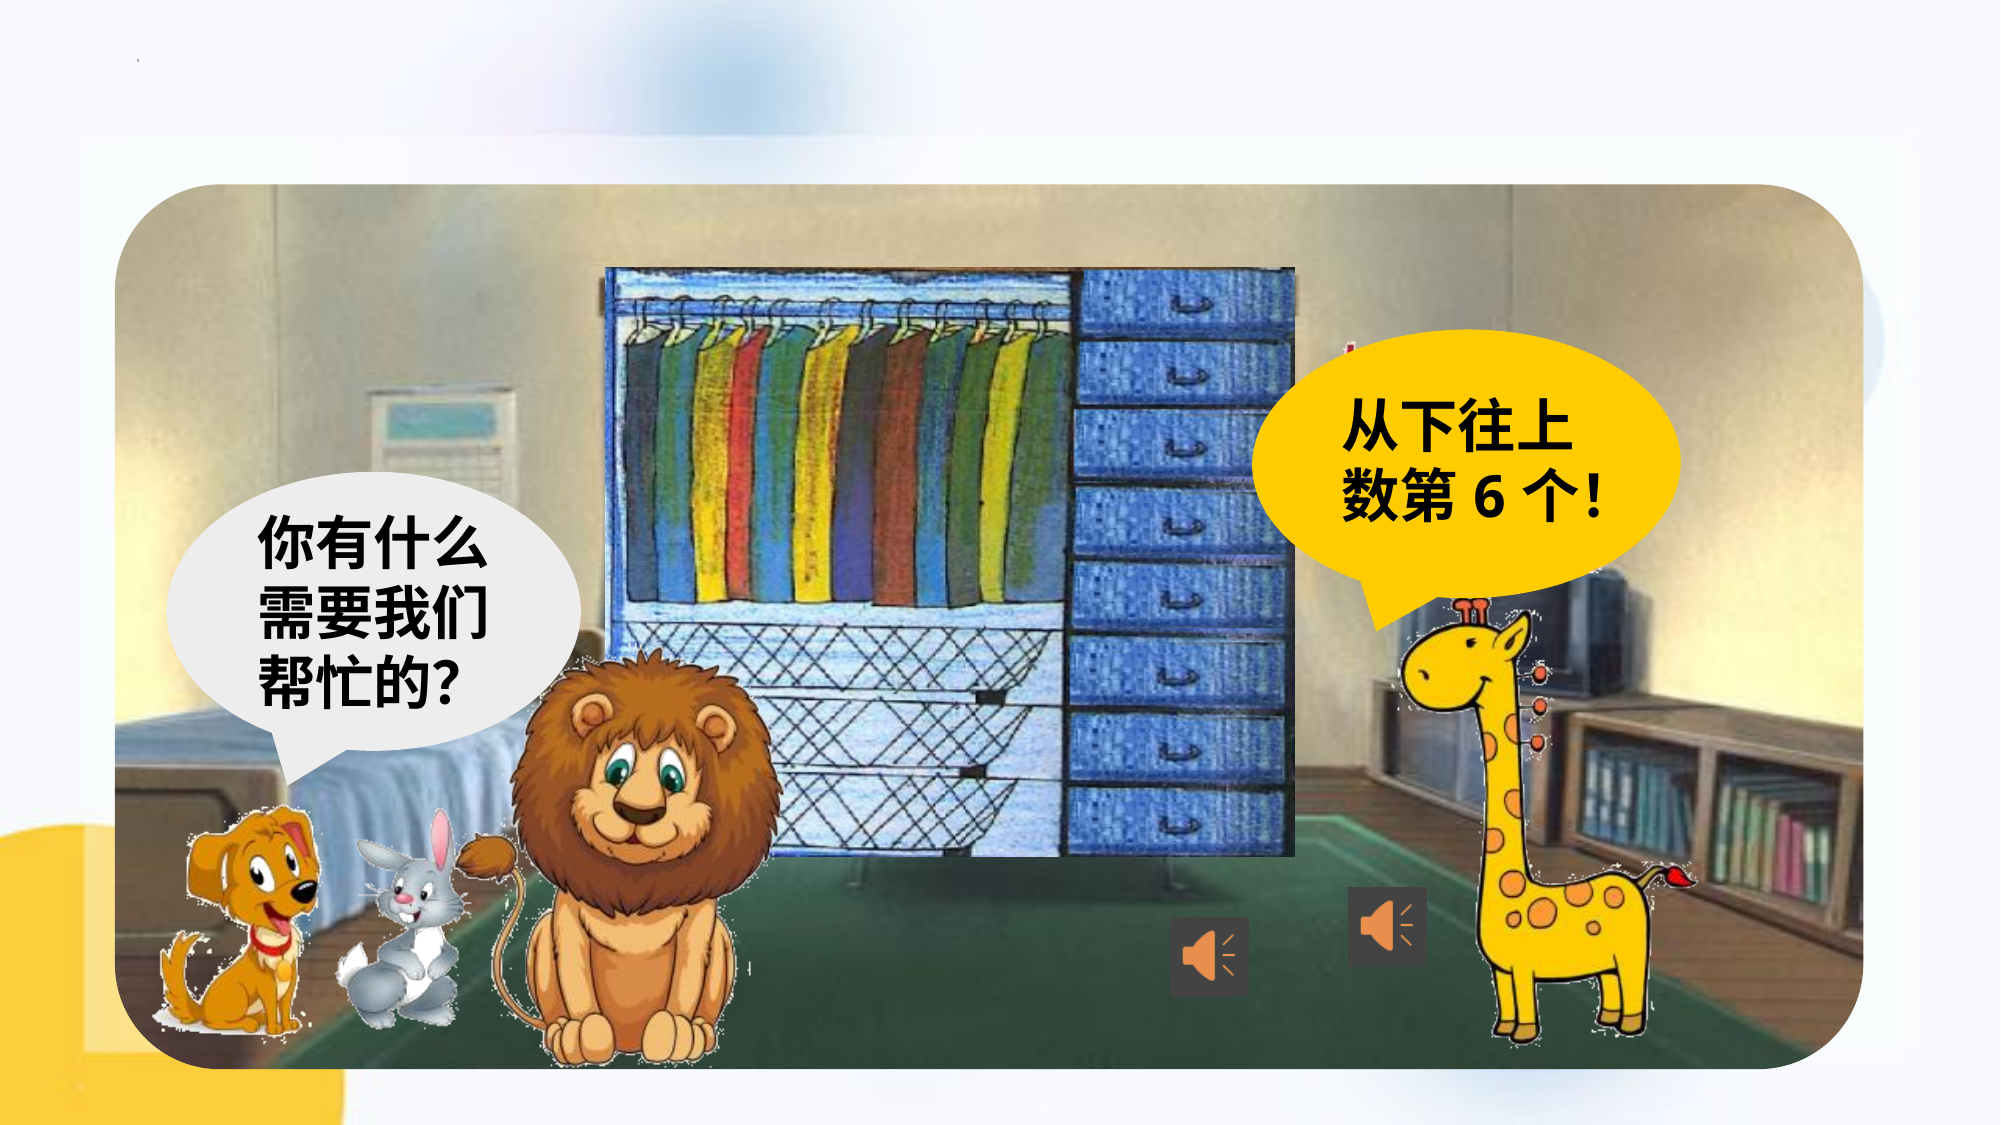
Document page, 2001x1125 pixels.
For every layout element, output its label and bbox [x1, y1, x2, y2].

text_box [1252, 317, 1678, 600]
text_box [112, 643, 843, 1082]
text_box [1255, 329, 1681, 596]
text_box [191, 83, 696, 175]
picture [0, 0, 2001, 1125]
